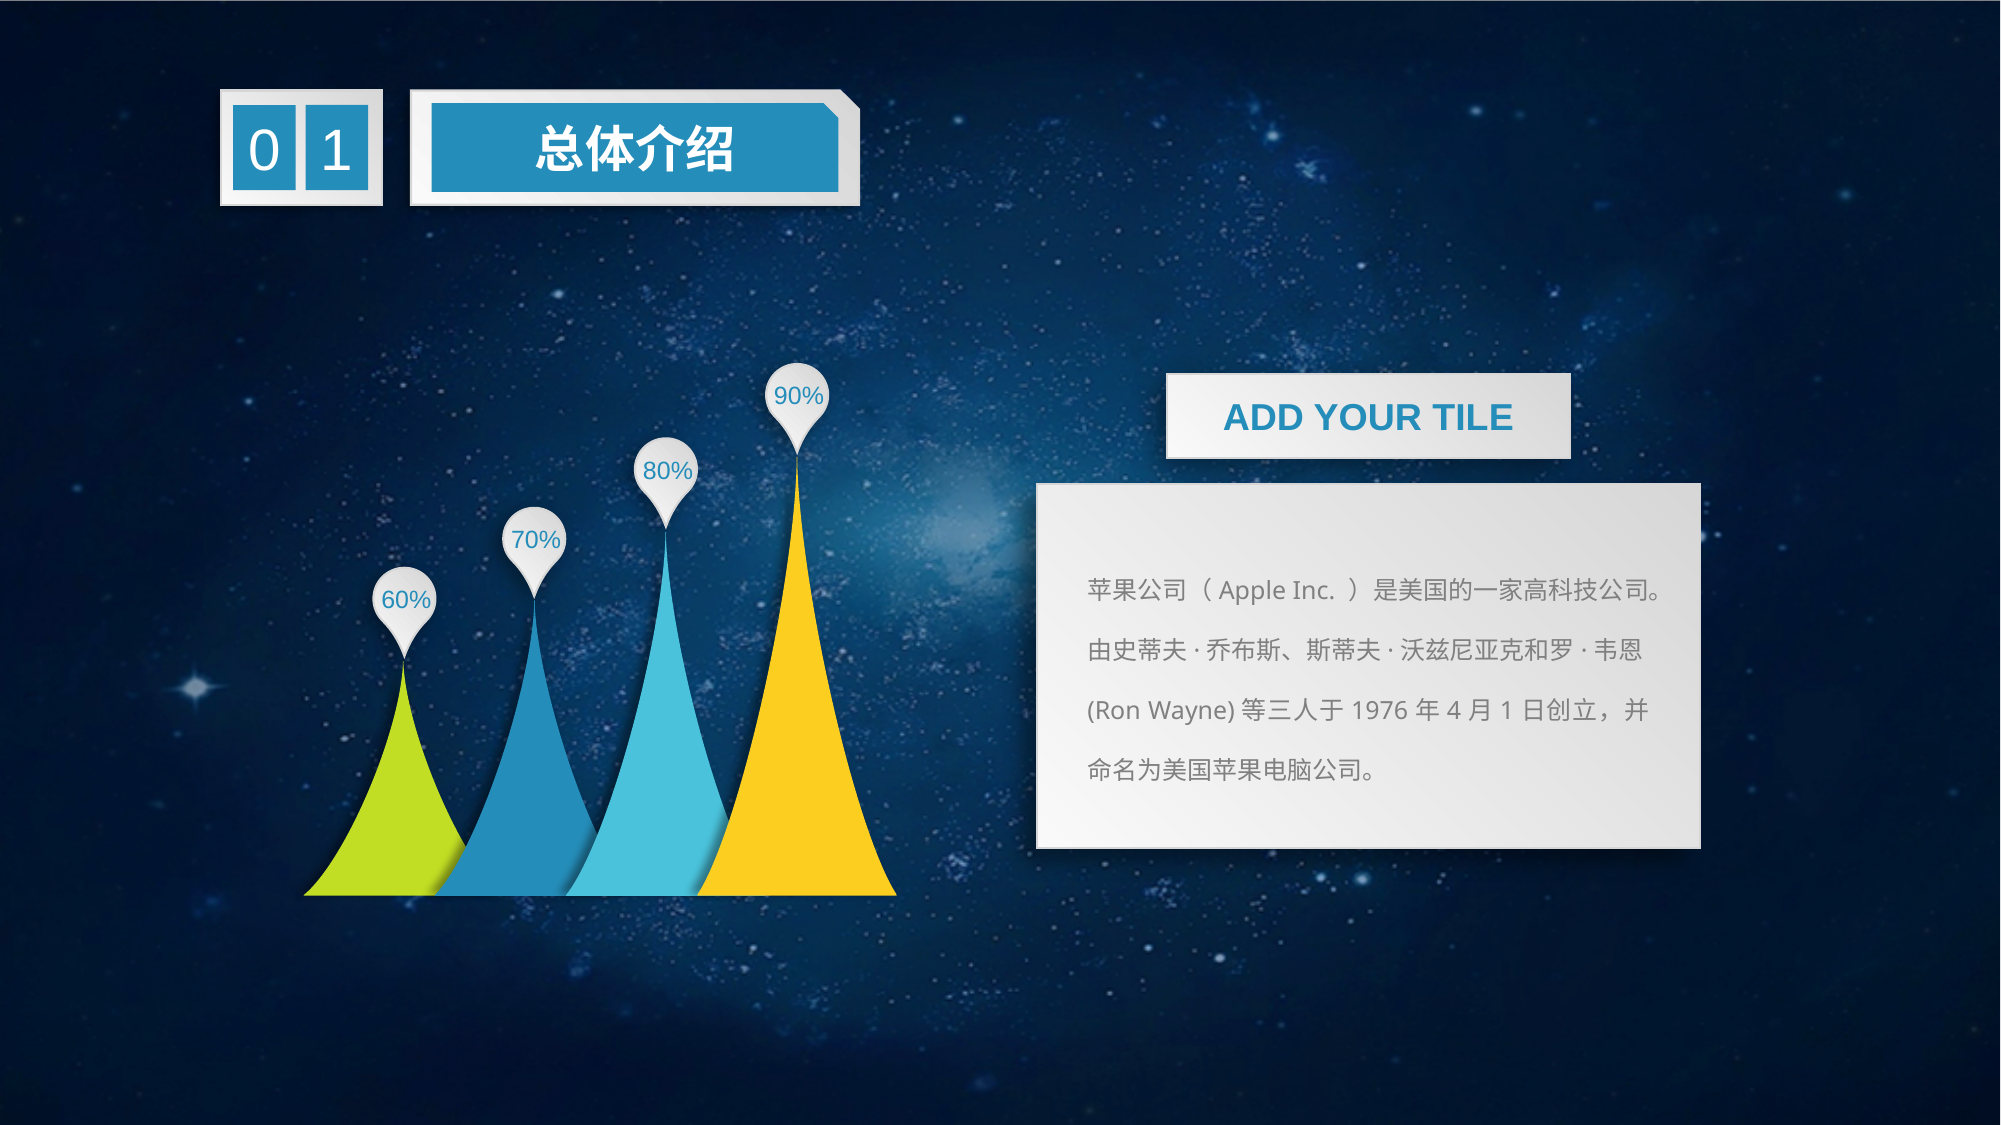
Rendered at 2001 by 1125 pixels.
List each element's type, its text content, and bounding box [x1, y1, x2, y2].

picture [0, 0, 2001, 1125]
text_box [410, 90, 860, 205]
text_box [627, 438, 709, 527]
text_box [564, 537, 722, 897]
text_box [305, 104, 369, 191]
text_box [495, 507, 577, 597]
text_box [433, 606, 591, 897]
text_box ADD YOUR TILE [1166, 373, 1571, 459]
text_box [220, 89, 383, 206]
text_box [758, 363, 840, 453]
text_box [232, 104, 297, 191]
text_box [366, 567, 447, 657]
text_box [302, 665, 459, 897]
text_box [696, 463, 898, 897]
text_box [1036, 484, 1700, 848]
